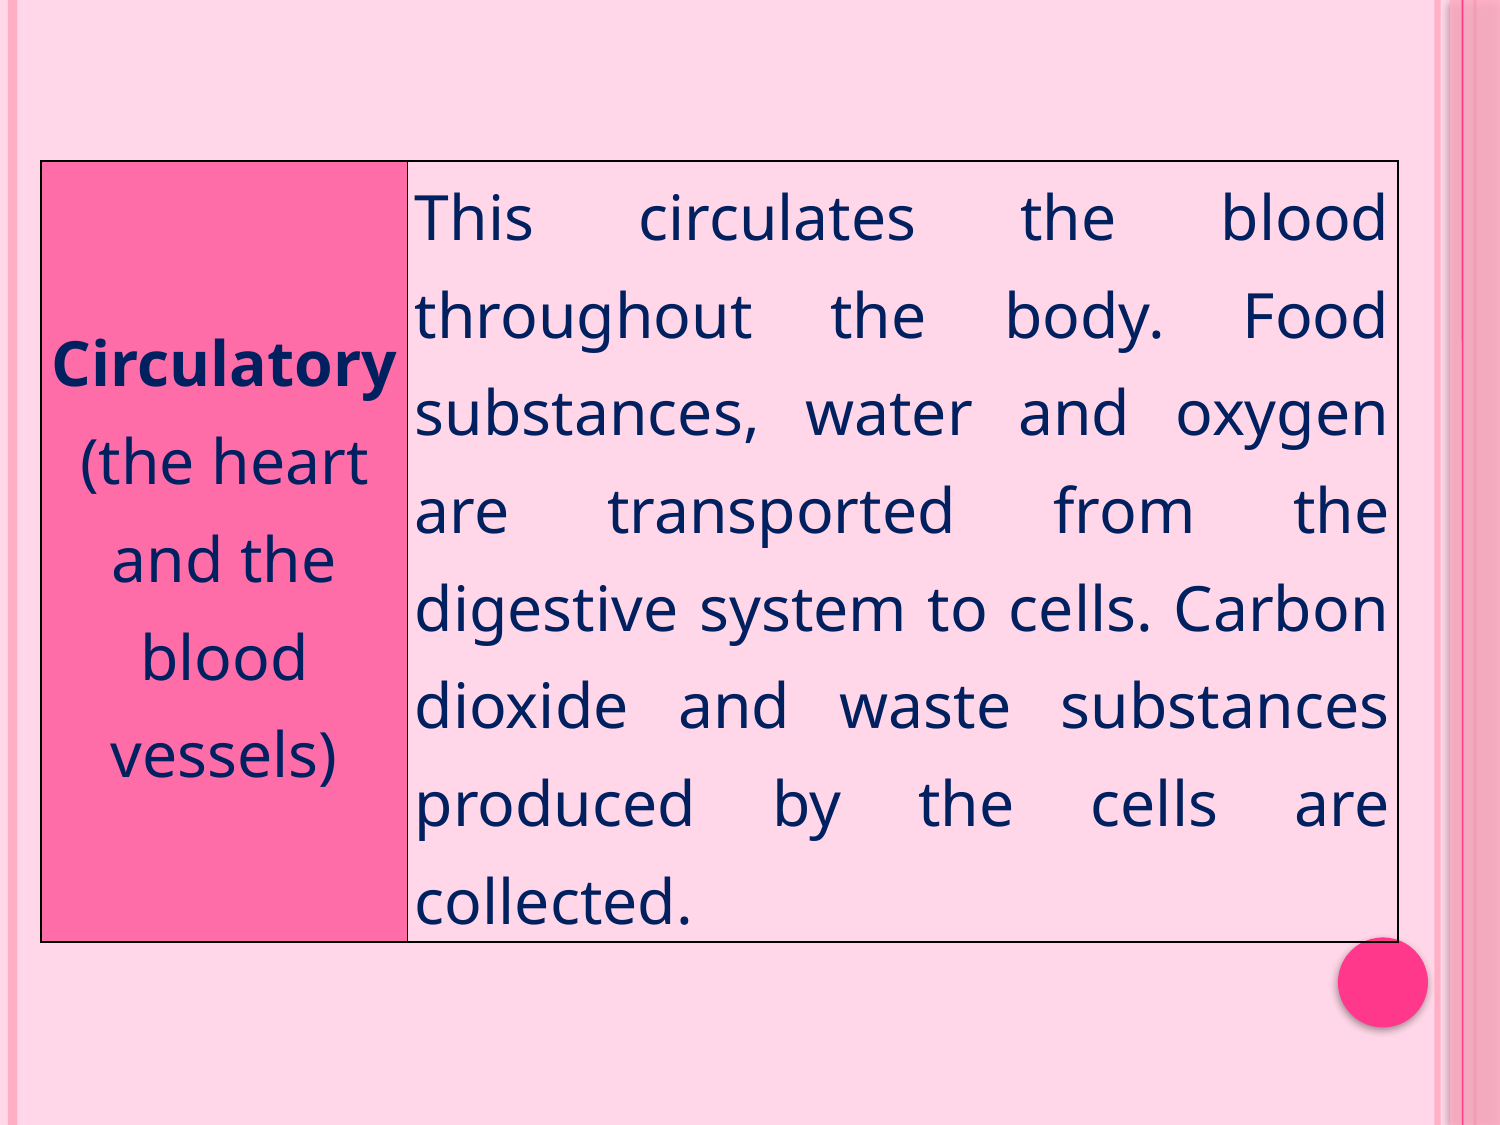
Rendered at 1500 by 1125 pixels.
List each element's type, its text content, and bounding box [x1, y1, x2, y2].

table_header Circulatory (the heart and the blood vessels) [42, 162, 407, 941]
table_header This circulates the blood throughout the body. Food substances, water and oxygen are transported from the digestive system to cells. Carbon dioxide and waste substances produced by the cells are collected. [408, 162, 1397, 941]
